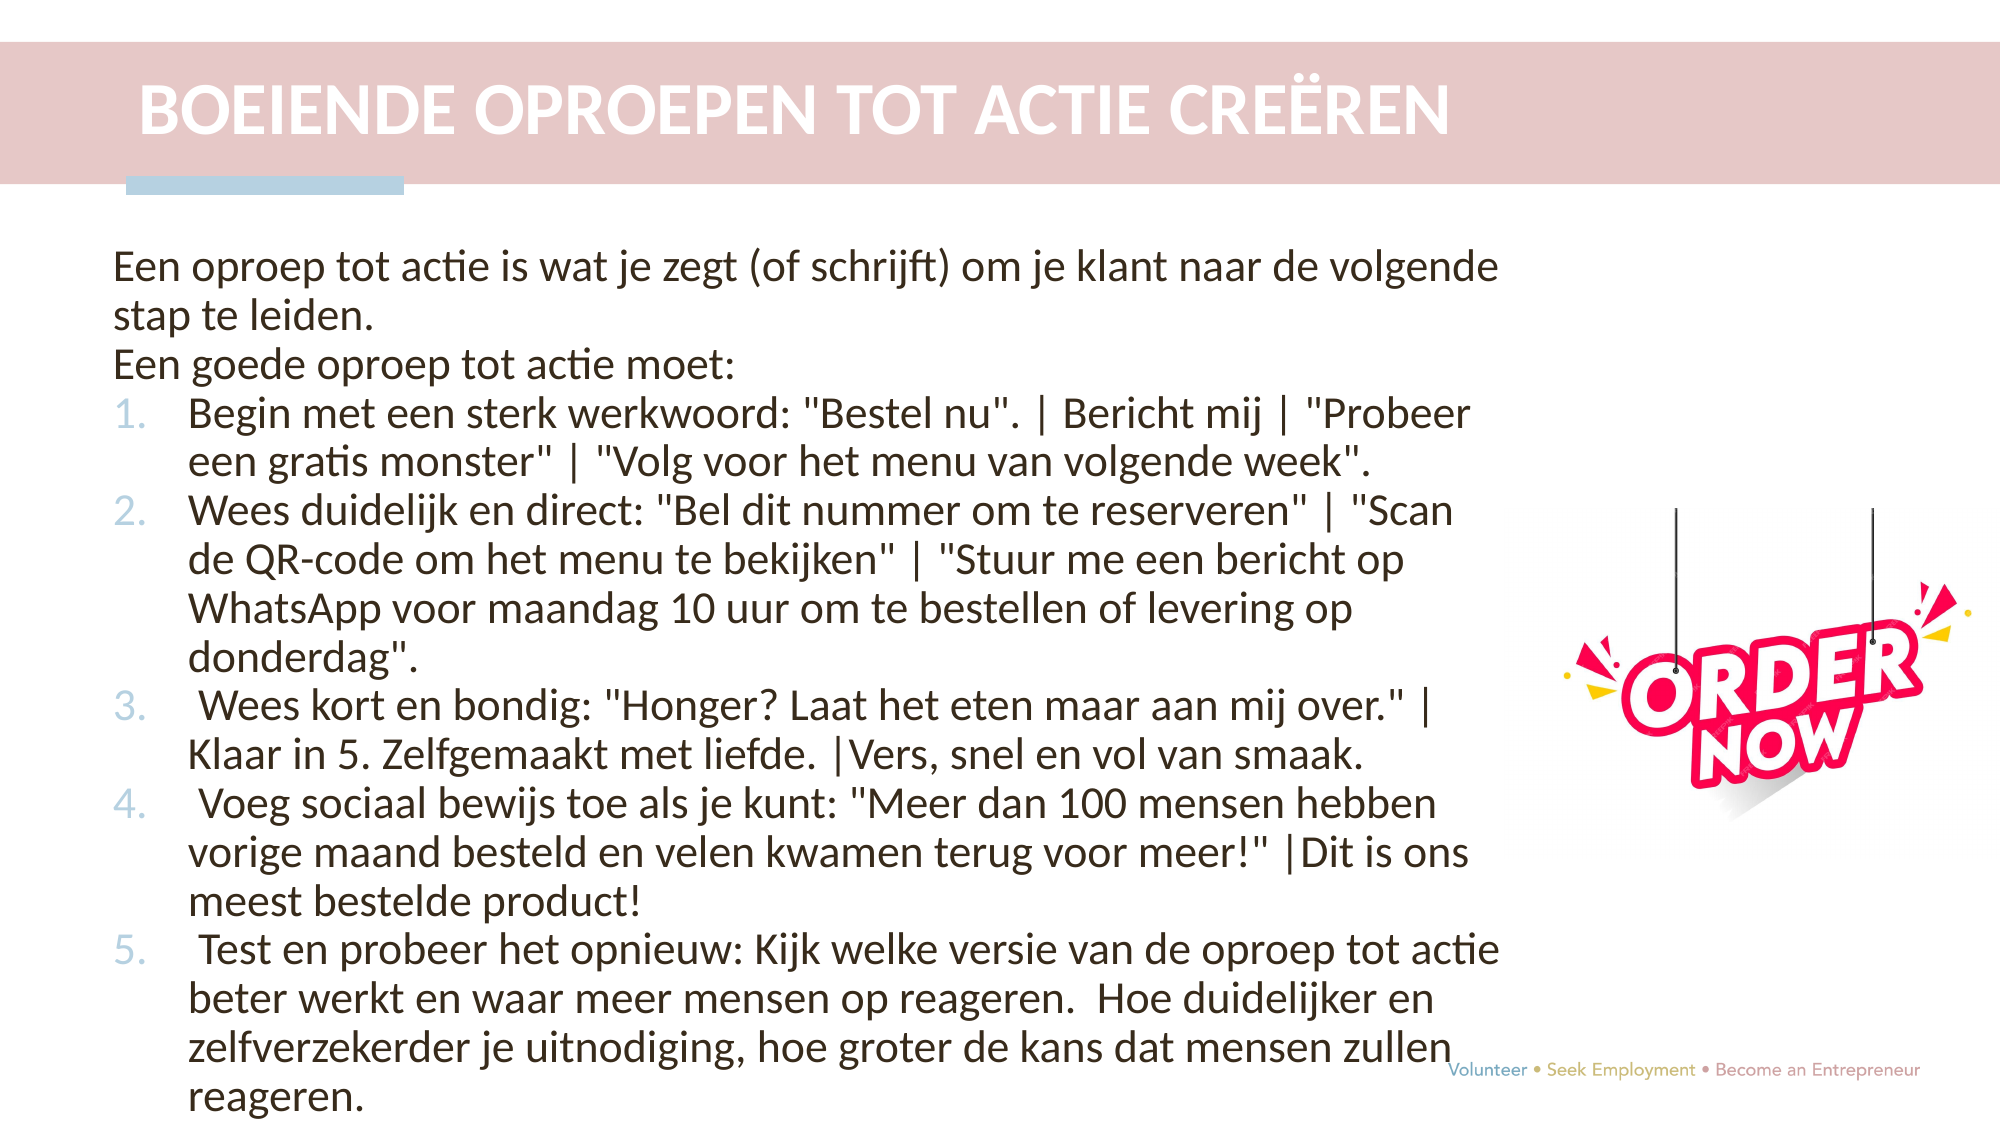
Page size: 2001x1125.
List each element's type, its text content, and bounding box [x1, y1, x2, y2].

picture [1418, 1046, 1971, 1103]
text_box Een oproep tot actie is wat je zegt (of schrijft) om je klant naar de volgende stap te leiden. Een goede oproep tot actie moet: Begin met een sterk werkwoord: "Bestel nu". | Bericht mij | "Probeer een gratis monster" | "Volg voor het menu van volgende week". Wees duidelijk en direct: "Bel dit nummer om te reserveren" | "Scan de QR-code om het menu te bekijken" | "Stuur me een bericht op WhatsApp voor maandag 10 uur om te bestellen of levering op donderdag". Wees kort en bondig: "Honger? Laat het eten maar aan mij over." | Klaar in 5. Zelfgemaakt met liefde. |Vers, snel en vol van smaak. Voeg sociaal bewijs toe als je kunt: "Meer dan 100 mensen hebben vorige maand besteld en velen kwamen terug voor meer!" |Dit is ons meest bestelde product! Test en probeer het opnieuw: Kijk welke versie van de oproep tot actie beter werkt en waar meer mensen op reageren. Hoe duidelijker en zelfverzekerder je uitnodiging, hoe groter de kans dat mensen zullen reageren. [97, 234, 1521, 924]
list BOEIENDE OPROEPEN TOT ACTIE CREËREN [123, 51, 1913, 170]
picture [1504, 508, 2000, 859]
